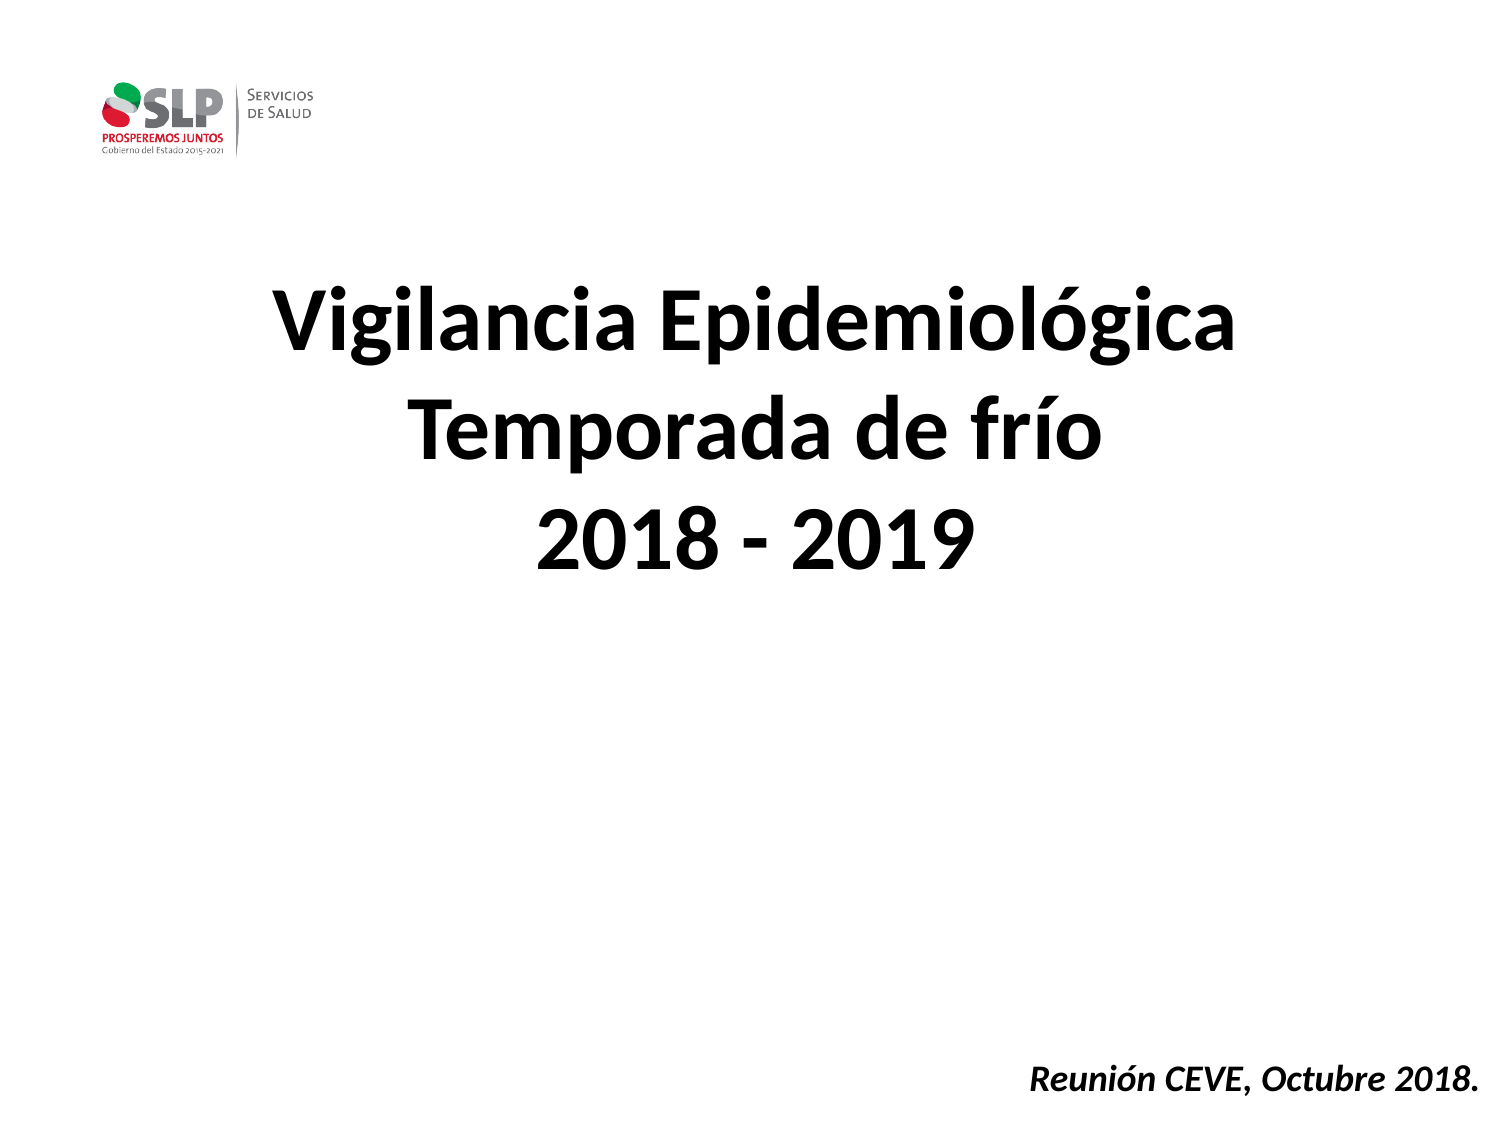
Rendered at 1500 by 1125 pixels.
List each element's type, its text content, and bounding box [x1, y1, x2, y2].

title Vigilancia Epidemiológica Temporada de frío 2018 - 2019 [118, 302, 1394, 544]
text_box Reunión CEVE, Octubre 2018. [526, 1046, 1496, 1107]
picture [101, 82, 314, 160]
